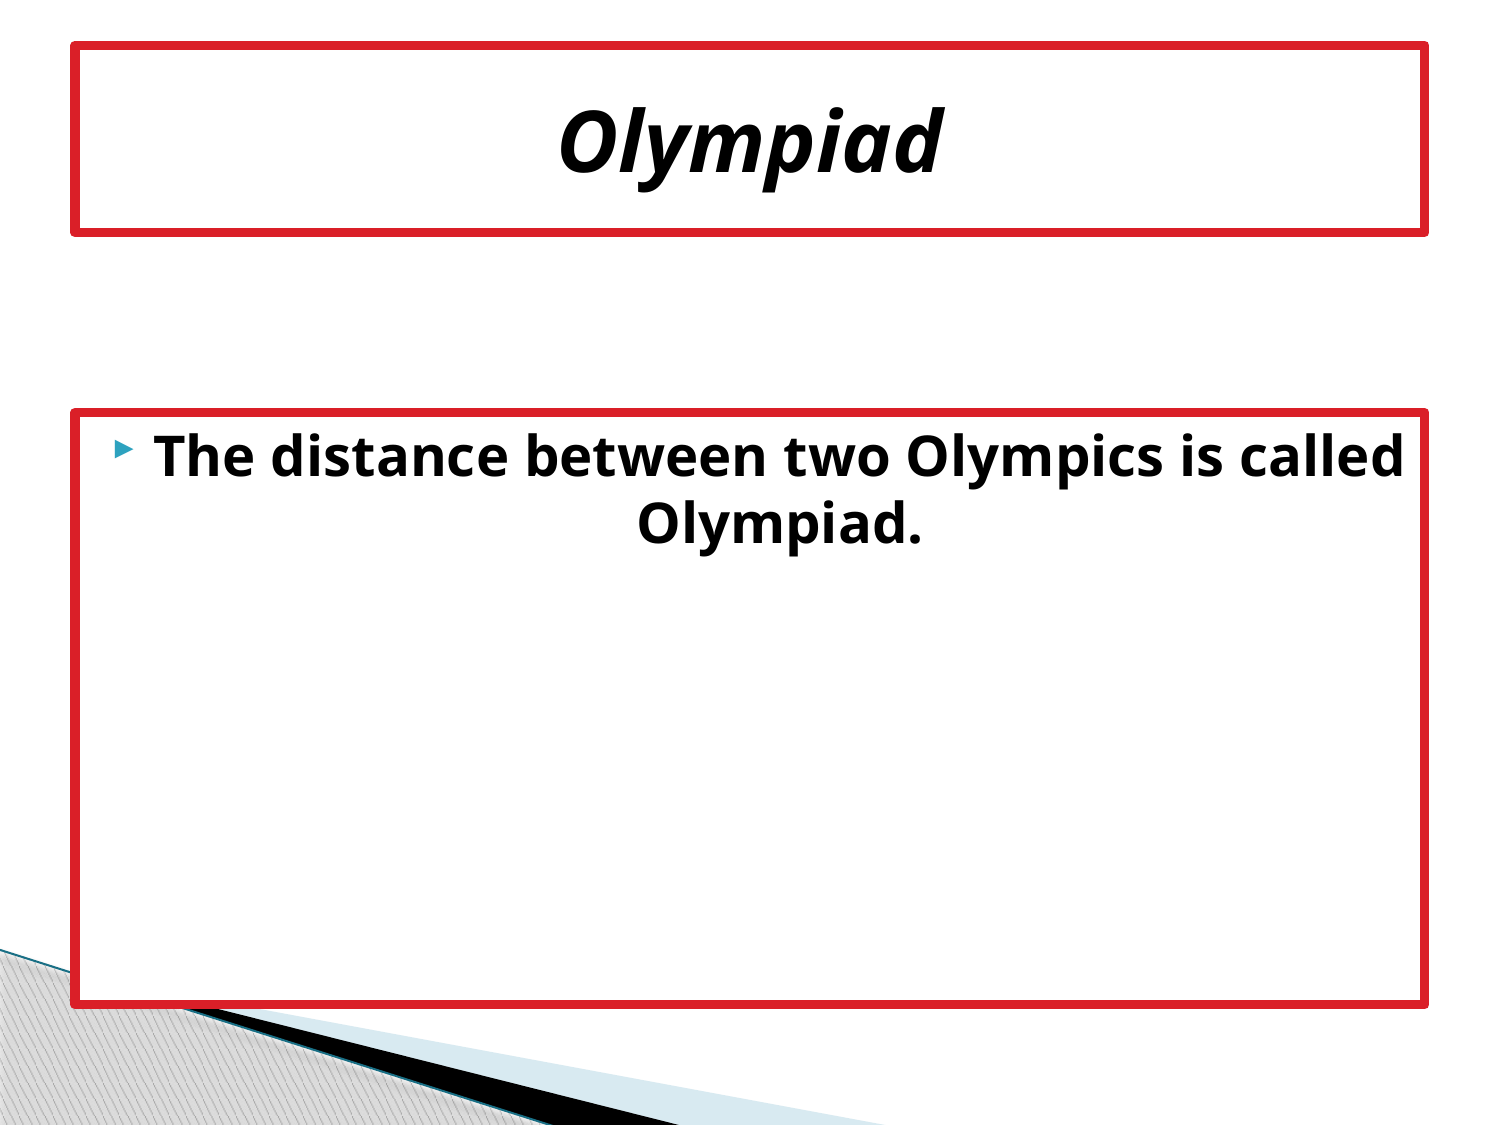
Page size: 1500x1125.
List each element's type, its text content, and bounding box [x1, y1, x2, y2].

list The distance between two Olympics is called Olympiad. [70, 408, 1429, 1009]
title Olympiad [70, 41, 1429, 237]
